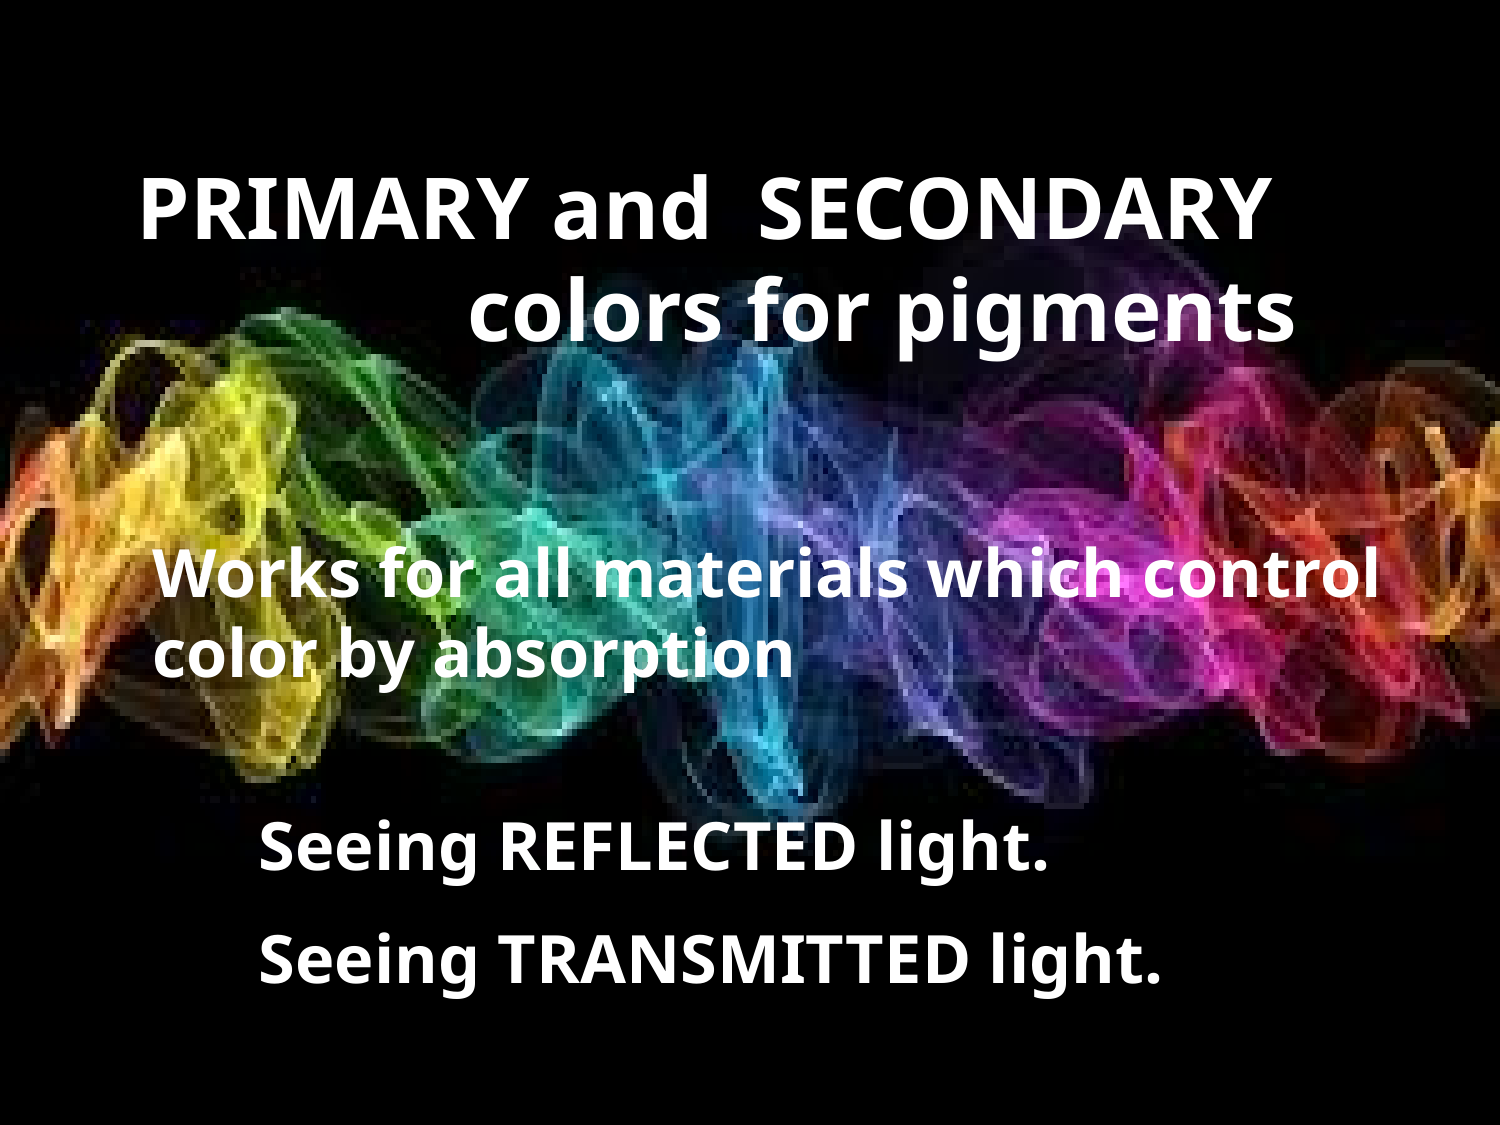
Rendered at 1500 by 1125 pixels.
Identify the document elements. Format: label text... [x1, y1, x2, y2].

text_box Works for all materials which control color by absorption [137, 523, 1400, 699]
text_box Seeing REFLECTED light. Seeing TRANSMITTED light. [243, 796, 1294, 1005]
title PRIMARY and SECONDARY colors for pigments [112, 99, 1388, 413]
picture [0, 0, 1500, 1125]
